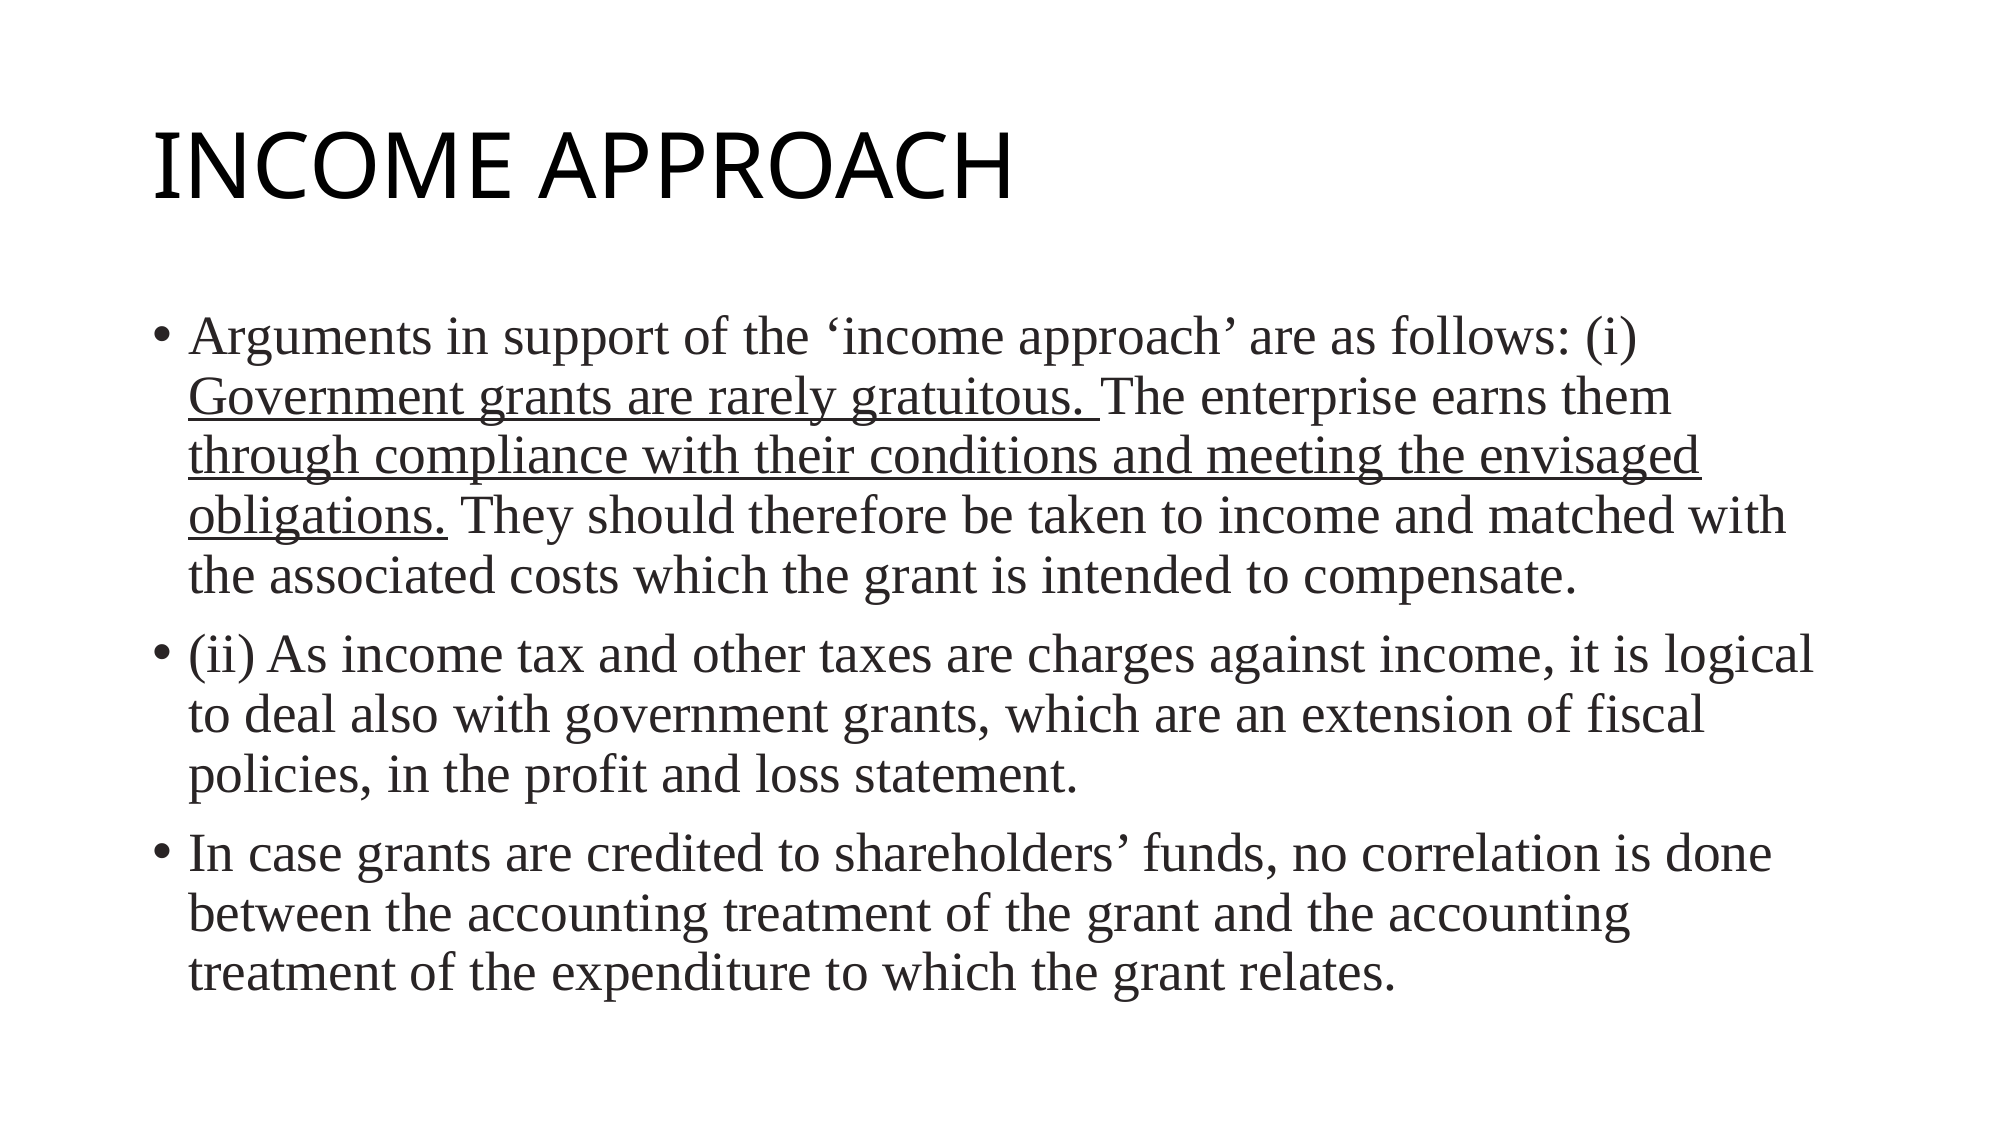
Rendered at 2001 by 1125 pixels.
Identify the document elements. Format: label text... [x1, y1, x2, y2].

list Arguments in support of the ‘income approach’ are as follows: (i) Government grants are rarely gratuitous. The enterprise earns them through compliance with their conditions and meeting the envisaged obligations. They should therefore be taken to income and matched with the associated costs which the grant is intended to compensate. (ii) As income tax and other taxes are charges against income, it is logical to deal also with government grants, which are an extension of fiscal policies, in the profit and loss statement. In case grants are credited to shareholders’ funds, no correlation is done between the accounting treatment of the grant and the accounting treatment of the expenditure to which the grant relates. [137, 299, 1863, 1014]
title INCOME APPROACH [137, 59, 1863, 278]
